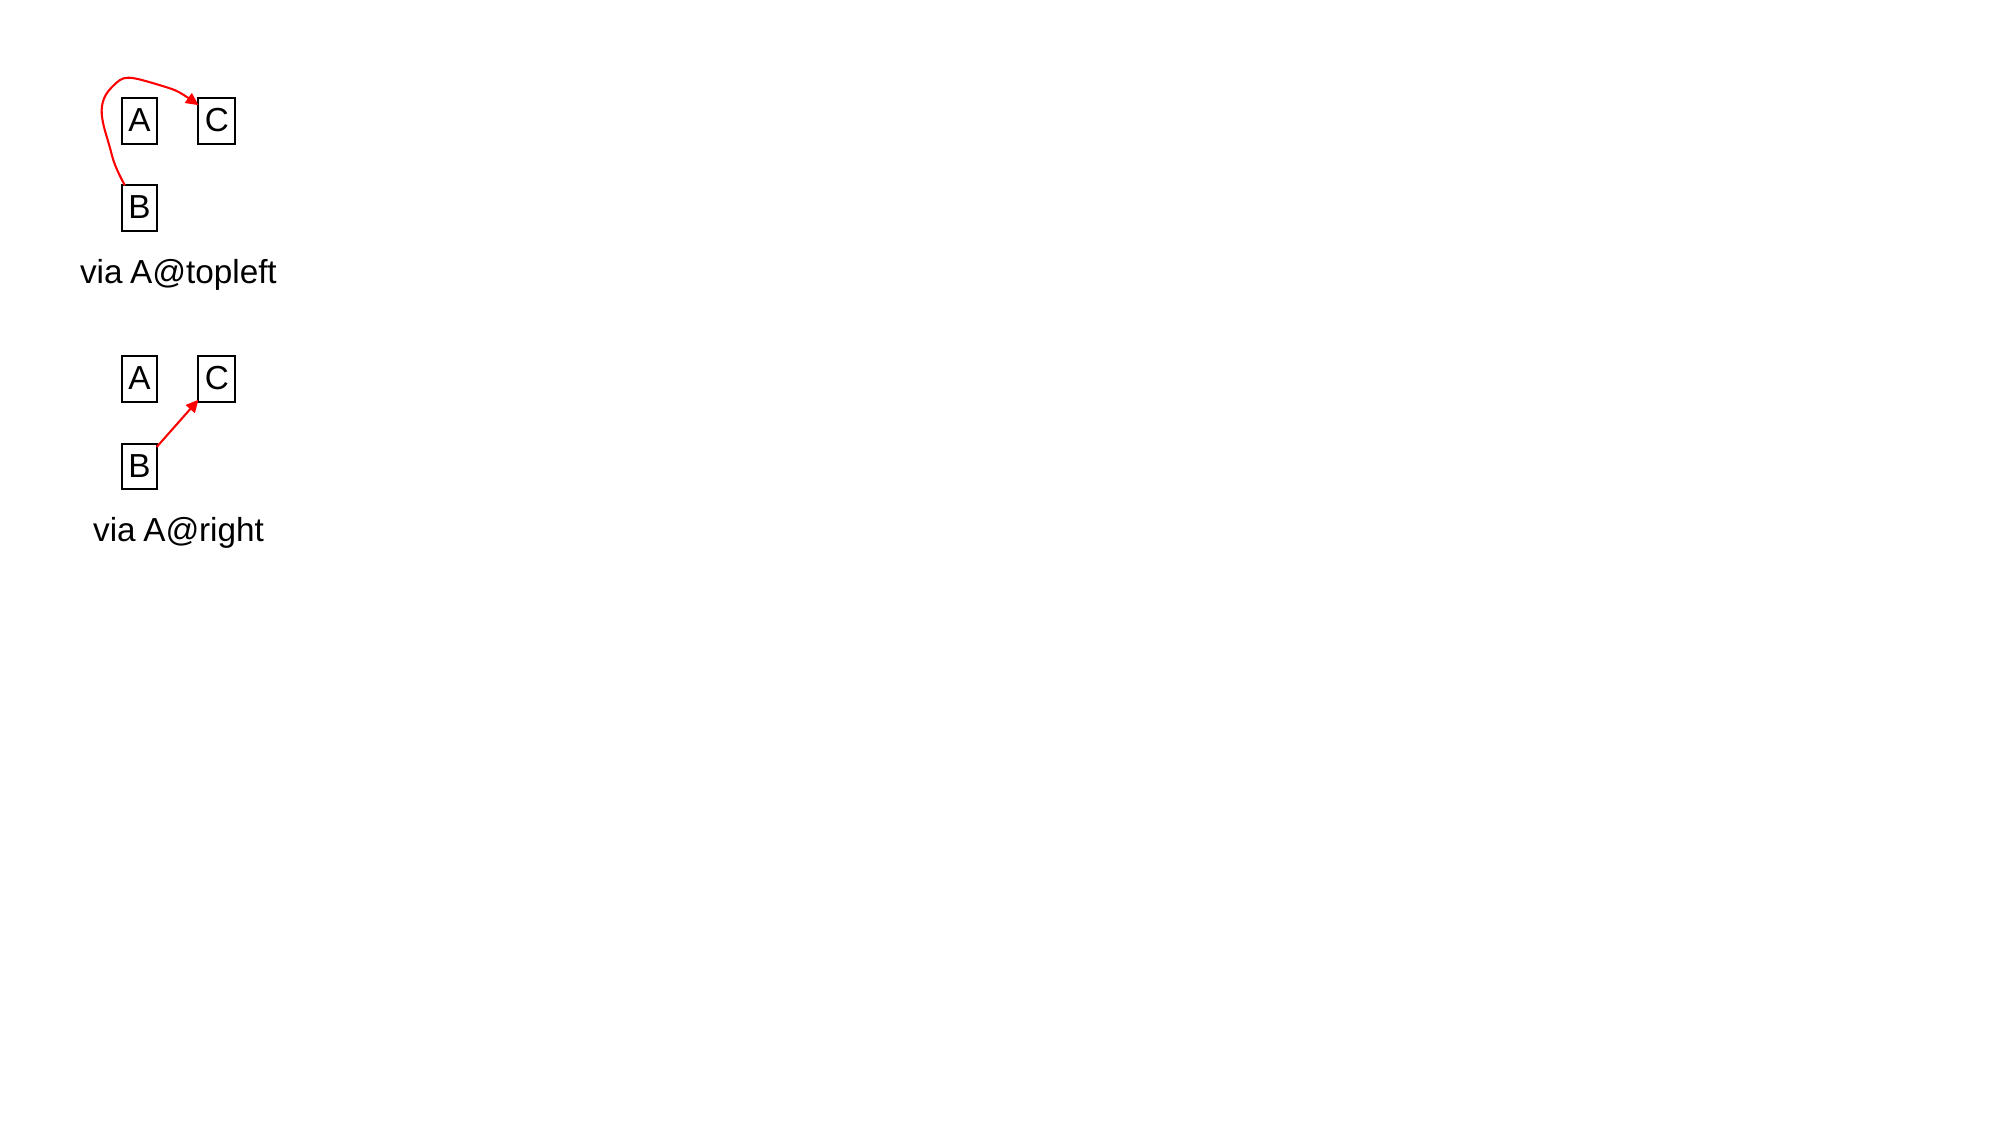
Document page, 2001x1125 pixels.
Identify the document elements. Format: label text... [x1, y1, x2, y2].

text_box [156, 399, 199, 447]
text_box [101, 77, 199, 186]
text_box via A@right [85, 508, 272, 555]
text_box B [121, 443, 157, 490]
text_box via A@topleft [72, 249, 285, 296]
text_box A [121, 356, 157, 403]
text_box C [198, 356, 235, 403]
text_box C [198, 97, 235, 144]
text_box [74, 296, 284, 553]
text_box B [121, 185, 157, 232]
text_box [74, 74, 284, 249]
